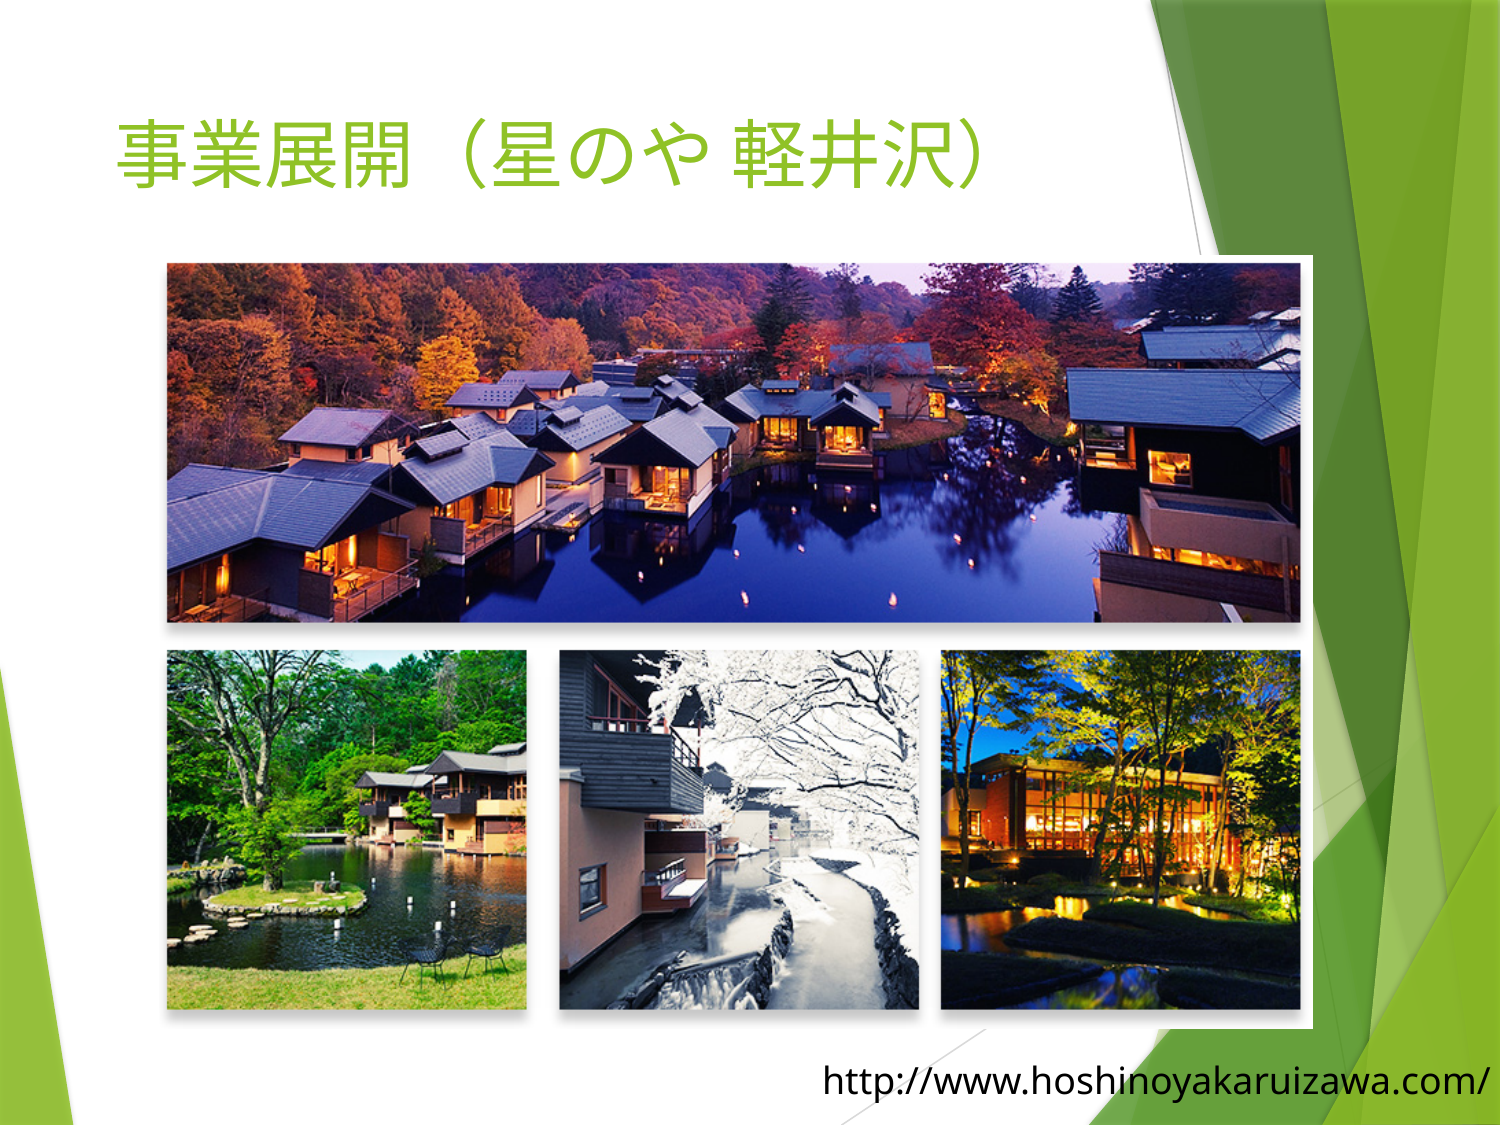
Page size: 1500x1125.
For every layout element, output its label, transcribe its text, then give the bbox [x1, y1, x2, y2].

picture [158, 254, 1314, 1030]
text_box http://www.hoshinoyakaruizawa.com/ [807, 1049, 1500, 1109]
title 事業展開（星のや 軽井沢） [99, 99, 1142, 317]
